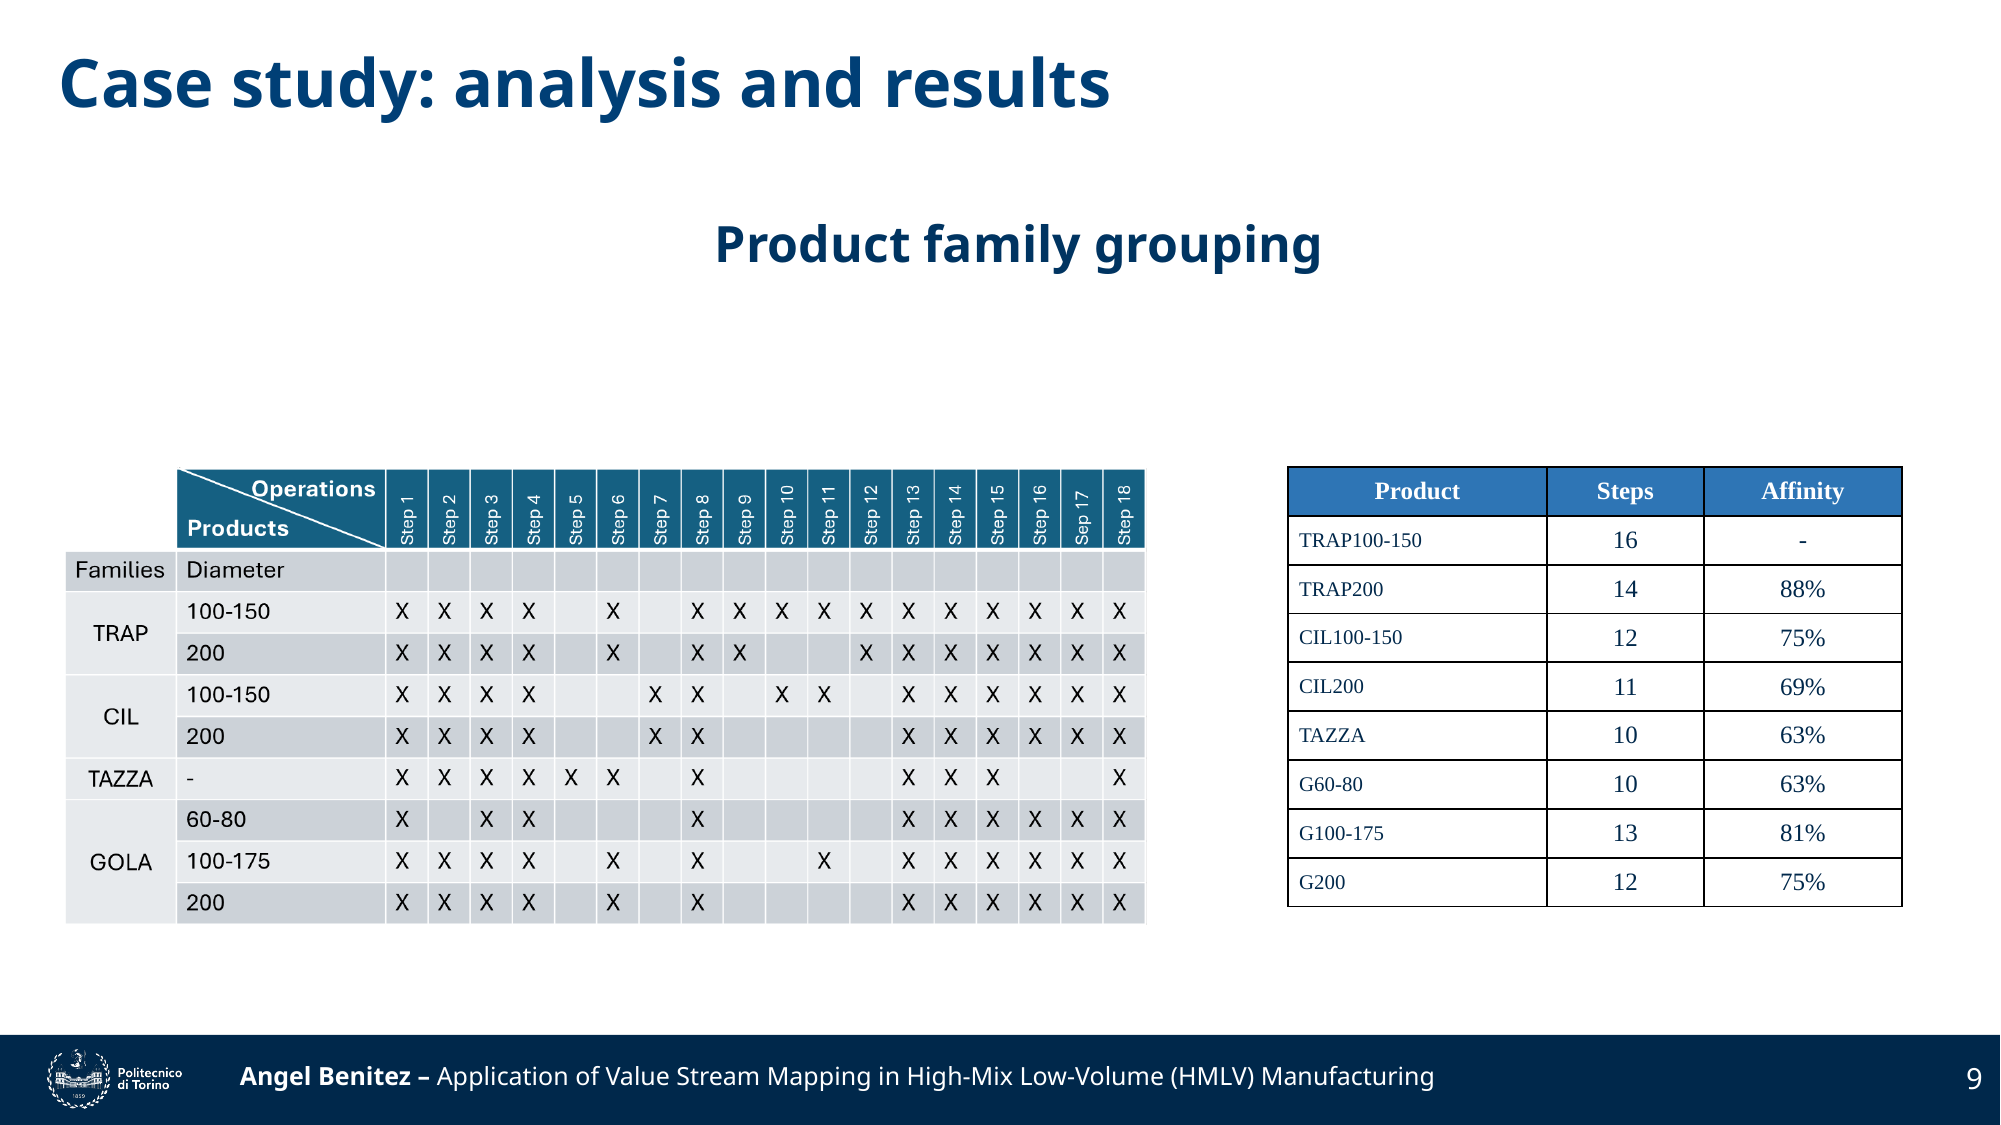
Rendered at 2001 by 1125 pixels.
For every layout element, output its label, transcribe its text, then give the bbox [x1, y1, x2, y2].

picture [47, 1049, 182, 1109]
table_cell 63% [1705, 761, 1901, 808]
table_cell 63% [1705, 712, 1901, 759]
table_cell G100-175 [1289, 810, 1546, 857]
table_cell 10 [1548, 712, 1703, 759]
table_cell 75% [1705, 614, 1901, 661]
table_cell 81% [1705, 810, 1901, 857]
text_box 9 [1925, 1053, 1998, 1114]
table_cell 14 [1548, 566, 1703, 613]
table_cell G60-80 [1289, 761, 1546, 808]
table_cell - [1705, 517, 1901, 564]
table_cell 13 [1548, 810, 1703, 857]
table_cell 69% [1705, 663, 1901, 710]
title Case study: analysis and results [43, 29, 1957, 207]
table_cell TRAP200 [1289, 566, 1546, 613]
table_cell 10 [1548, 761, 1703, 808]
table_cell 12 [1548, 614, 1703, 661]
table_cell 12 [1548, 859, 1703, 906]
table_cell G200 [1289, 859, 1546, 906]
picture [64, 466, 1148, 932]
table_header Affinity [1705, 468, 1901, 515]
text_box Product family grouping [692, 192, 1346, 292]
table_cell CIL200 [1289, 663, 1546, 710]
table_cell 75% [1705, 859, 1901, 906]
table_header Steps [1548, 468, 1703, 515]
table_cell 88% [1705, 566, 1901, 613]
table_cell CIL100-150 [1289, 614, 1546, 661]
table_header Product [1289, 468, 1546, 515]
table_cell 16 [1548, 517, 1703, 564]
table_cell 11 [1548, 663, 1703, 710]
table_cell TRAP100-150 [1289, 517, 1546, 564]
text_box Angel Benitez – Application of Value Stream Mapping in High-Mix Low-Volume (HMLV) Manufacturing [224, 1053, 1925, 1114]
table_cell TAZZA [1289, 712, 1546, 759]
